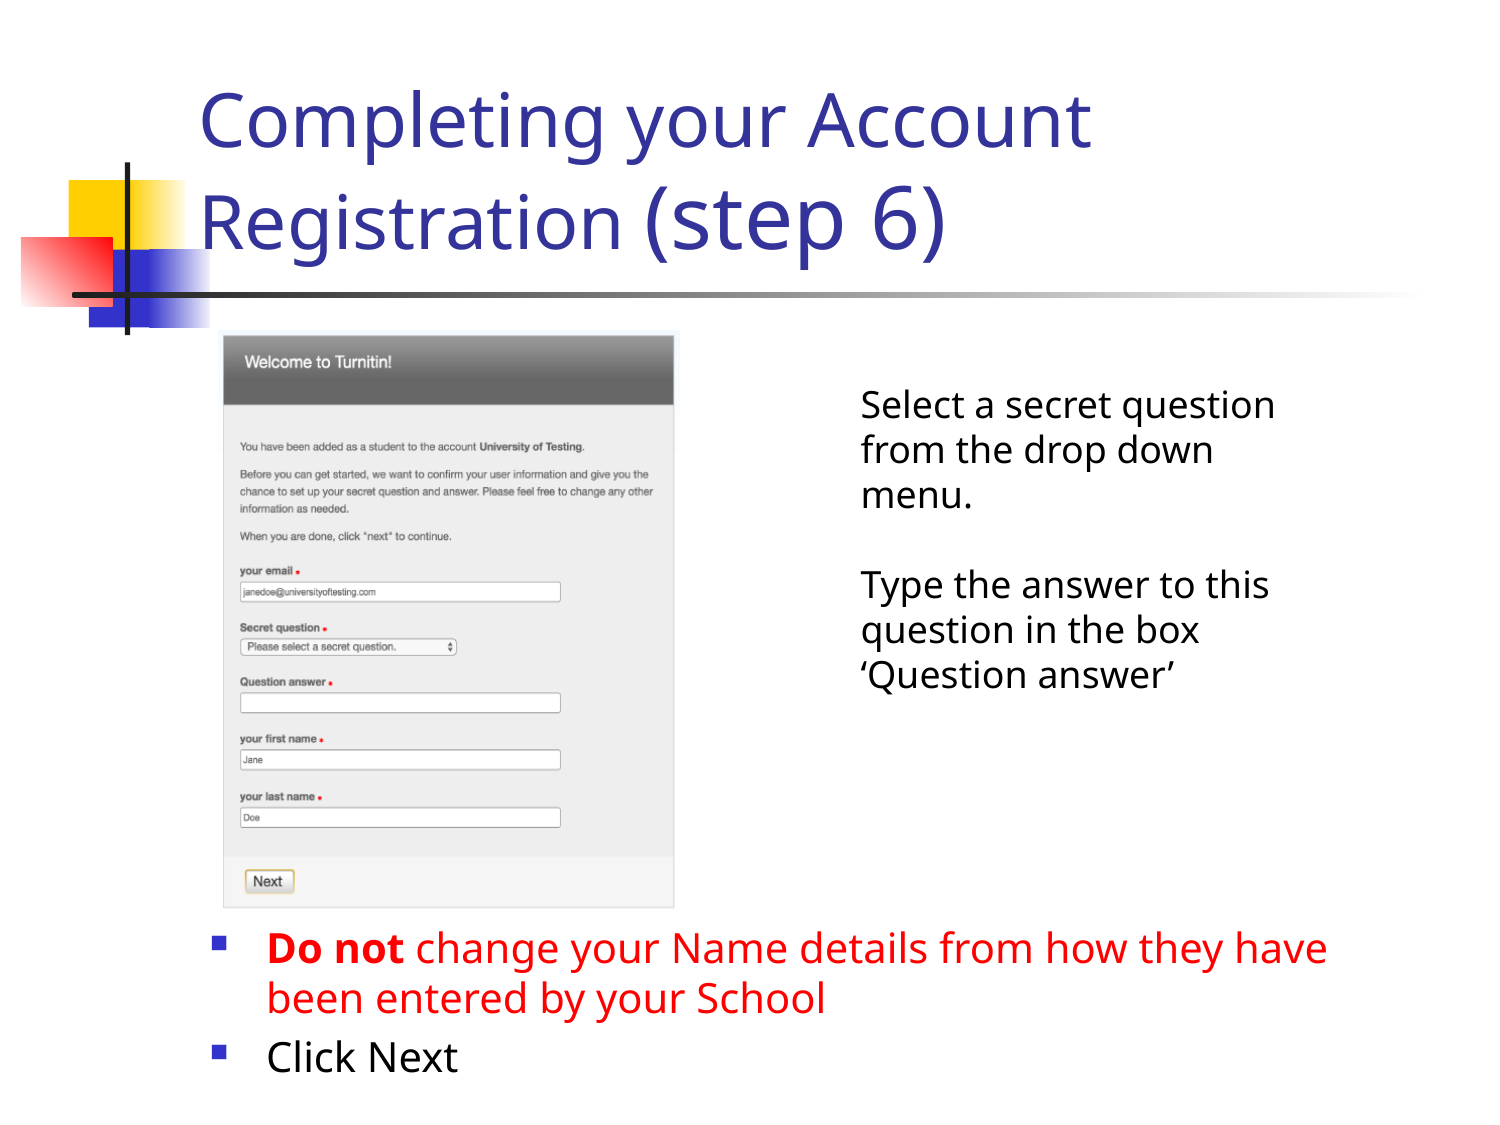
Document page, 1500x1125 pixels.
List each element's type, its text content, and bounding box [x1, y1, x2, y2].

picture [218, 330, 680, 915]
title Completing your Account Registration (step 6) [182, 34, 1500, 276]
list Do not change your Name details from how they have been entered by your School Click Next [194, 330, 1436, 1095]
text_box Select a secret question from the drop down menu. Type the answer to this question in the box ‘Question answer’ [845, 373, 1331, 704]
